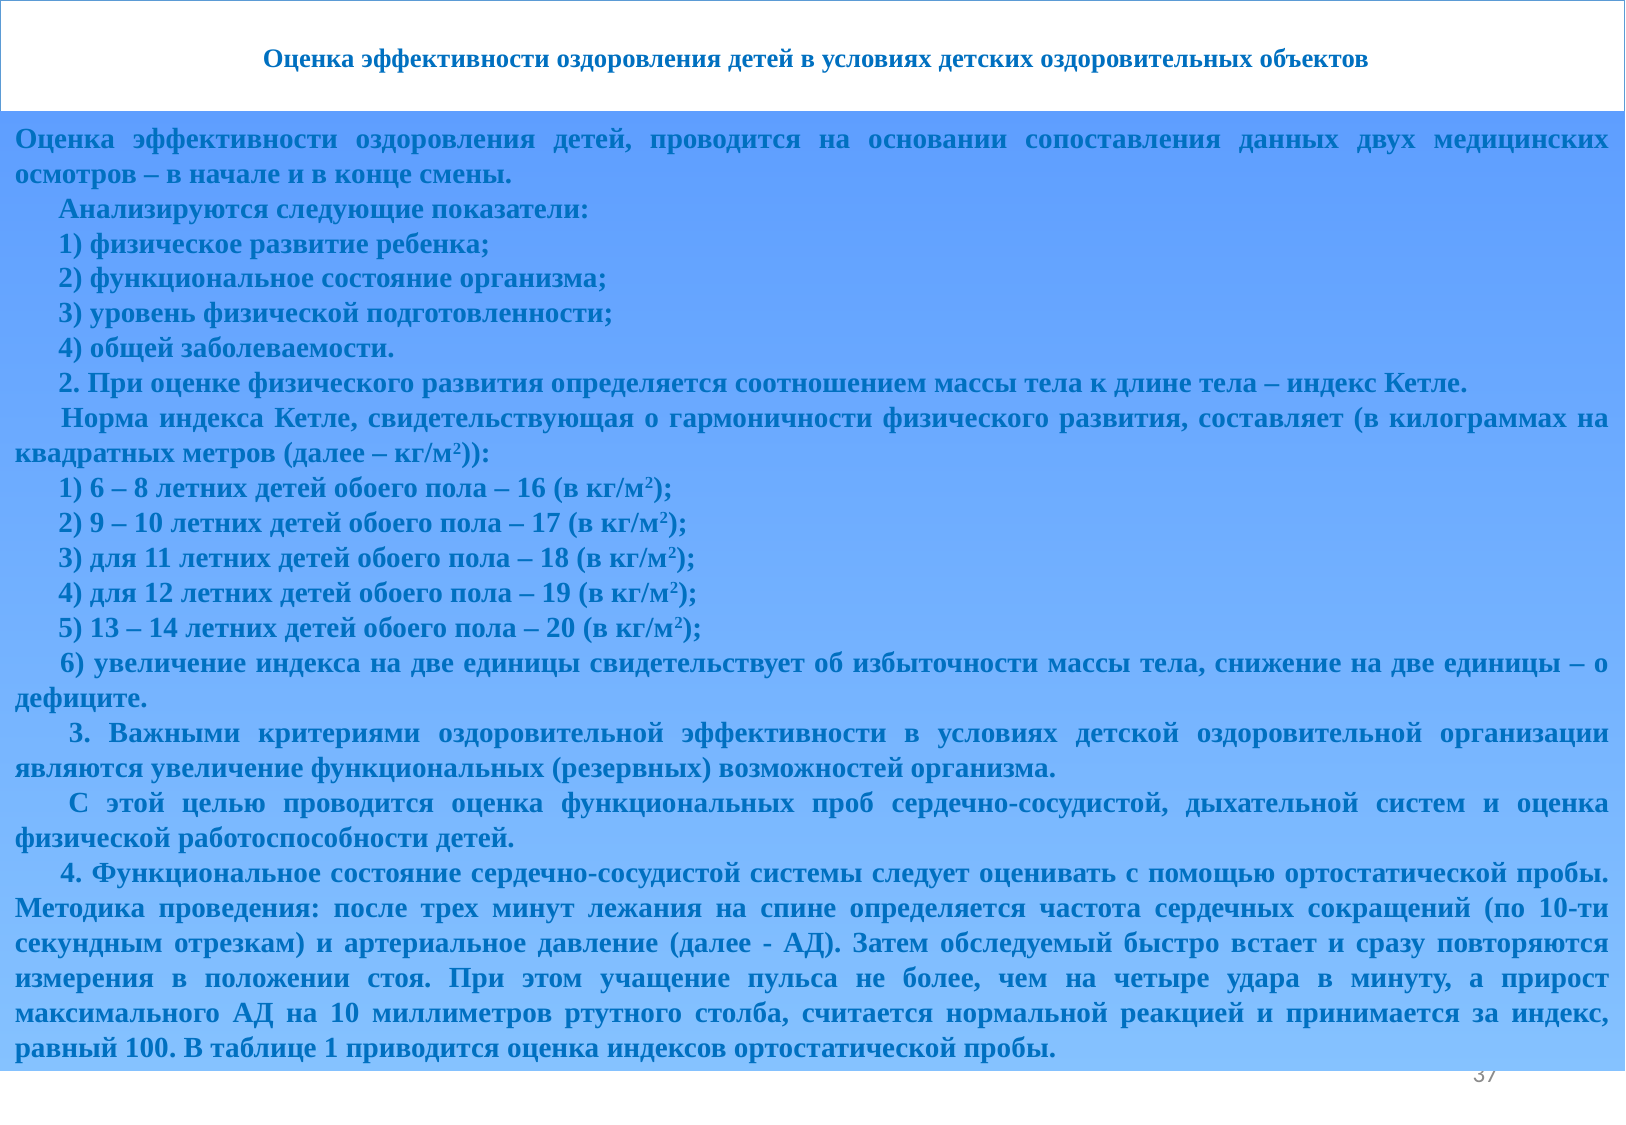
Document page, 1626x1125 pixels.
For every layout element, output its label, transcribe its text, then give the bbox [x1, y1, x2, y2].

title Оценка эффективности оздоровления детей в условиях детских оздоровительных объектов [0, 0, 1625, 111]
text_box Оценка эффективности оздоровления детей, проводится на основании сопоставления данных двух медицинских осмотров – в начале и в конце смены. Анализируются следующие показатели: 1) физическое развитие ребенка; 2) функциональное состояние организма; 3) уровень физической подготовленности; 4) общей заболеваемости. 2. При оценке физического развития определяется соотношением массы тела к длине тела – индекс Кетле. Норма индекса Кетле, свидетельствующая о гармоничности физического развития, составляет (в килограммах на квадратных метров (далее – кг/м2)): 1) 6 – 8 летних детей обоего пола – 16 (в кг/м2); 2) 9 – 10 летних детей обоего пола – 17 (в кг/м2); 3) для 11 летних детей обоего пола – 18 (в кг/м2); 4) для 12 летних детей обоего пола – 19 (в кг/м2); 5) 13 – 14 летних детей обоего пола – 20 (в кг/м2); 6) увеличение индекса на две единицы свидетельствует об избыточности массы тела, снижение на две единицы – о дефиците. 3. Важными критериями оздоровительной эффективности в условиях детской оздоровительной организации являются увеличение функциональных (резервных) возможностей организма. С этой целью проводится оценка функциональных проб сердечно-сосудистой, дыхательной систем и оценка физической работоспособности детей. 4. Функциональное состояние сердечно-сосудистой системы следует оценивать с помощью ортостатической пробы. Методика проведения: после трех минут лежания на спине определяется частота сердечных сокращений (по 10-ти секундным отрезкам) и артериальное давление (далее - АД). Затем обследуемый быстро встает и сразу повторяются измерения в положении стоя. При этом учащение пульса не более, чем на четыре удара в минуту, а прирост максимального АД на 10 миллиметров ртутного столба, считается нормальной реакцией и принимается за индекс, равный 100. В таблице 1 приводится оценка индексов ортостатической пробы. [0, 111, 1625, 1071]
slide_number 37 [1147, 1071, 1514, 1103]
